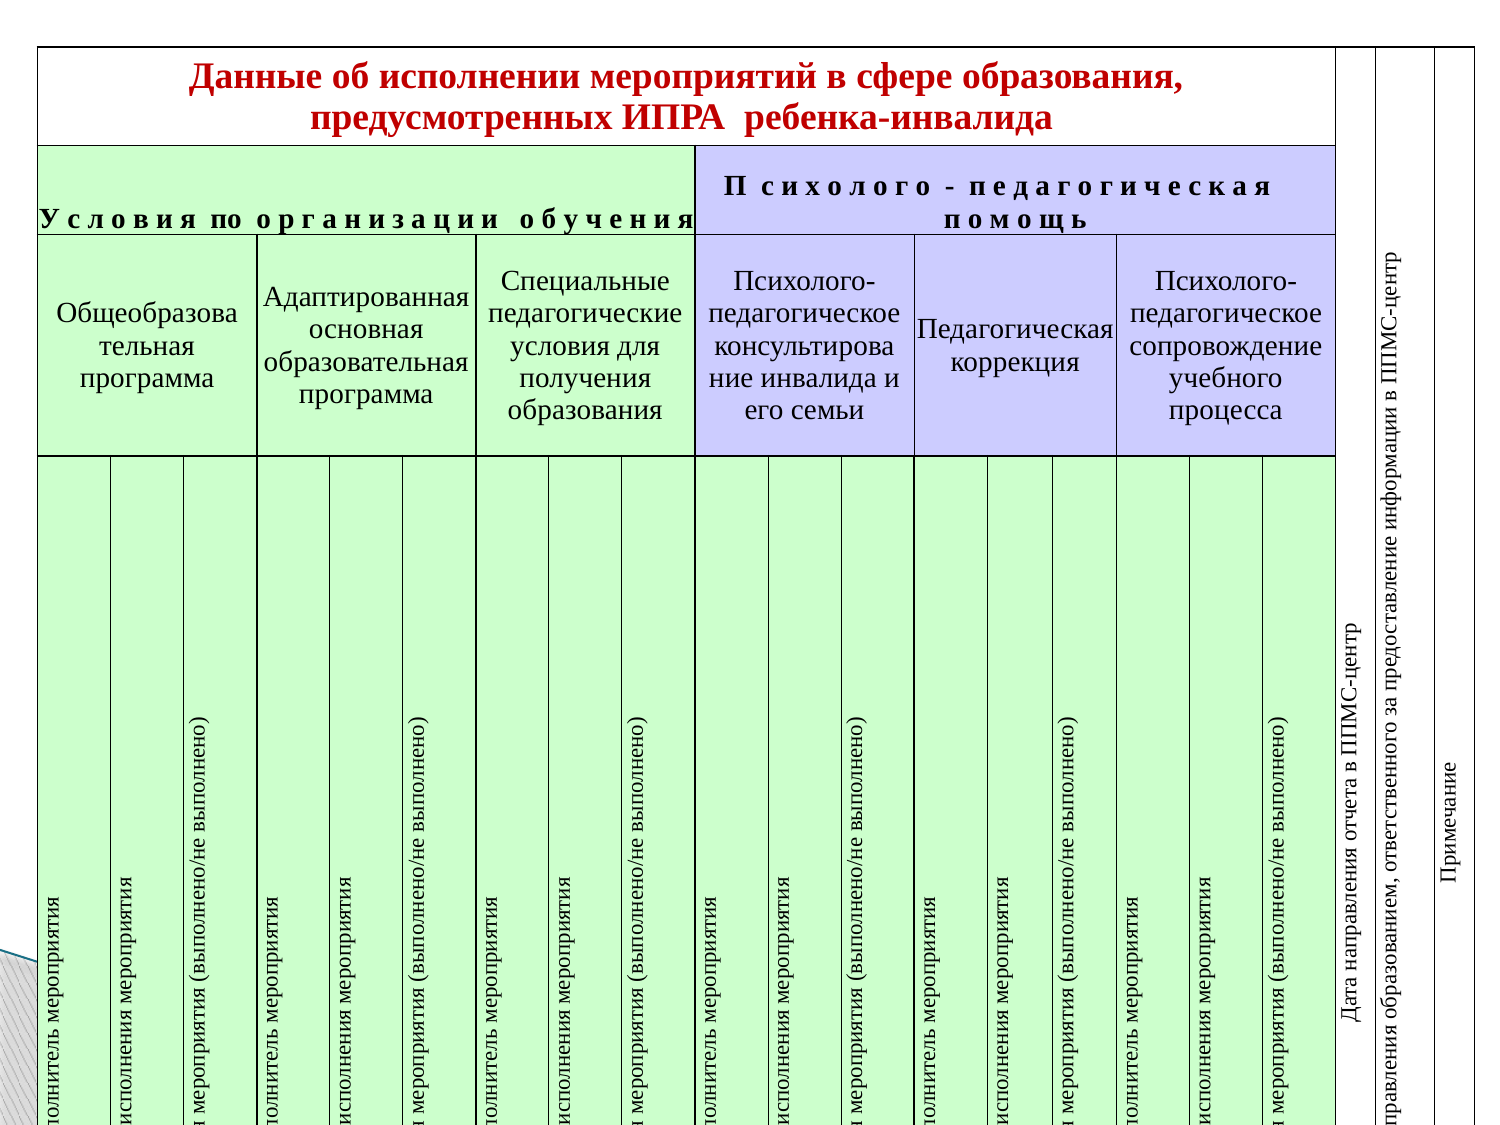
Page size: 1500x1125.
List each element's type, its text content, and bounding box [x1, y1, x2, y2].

table_cell Дата исполнения мероприятия [769, 457, 841, 1125]
table_cell Исполнитель мероприятия [696, 457, 768, 1125]
table_cell Исполнитель мероприятия [1117, 457, 1189, 1125]
table_cell Результат выполнения мероприятия (выполнено/не выполнено) [842, 457, 913, 1125]
table_cell Результат выполнения мероприятия (выполнено/не выполнено) [1053, 457, 1116, 1125]
table_cell Дата исполнения мероприятия [330, 457, 402, 1125]
table_header Дата направления отчета в ППМС-центр [1336, 48, 1375, 1125]
table_header Данные об исполнении мероприятий в сфере образования, предусмотренных ИПРА ребенка-инвалида [38, 48, 1335, 145]
table_cell Психолого-педагогическое сопровождение учебного процесса [1117, 235, 1335, 455]
table_cell Исполнитель мероприятия [915, 457, 987, 1125]
table_cell Дата исполнения мероприятия [111, 457, 183, 1125]
table_cell Общеобразова тельная программа [38, 235, 256, 455]
table_cell У с л о в и я по о р г а н и з а ц и и о б у ч е н и я [38, 146, 694, 234]
table_cell Специальные педагогические условия для получения образования [477, 235, 694, 455]
table_cell Результат выполнения мероприятия (выполнено/не выполнено) [1263, 457, 1335, 1125]
table_cell П с и х о л о г о - п е д а г о г и ч е с к а я п о м о щ ь [696, 146, 1335, 234]
table_cell Результат выполнения мероприятия (выполнено/не выполнено) [622, 457, 694, 1125]
table_cell Психолого-педагогическое консультирова ние инвалида и его семьи [696, 235, 914, 455]
table_cell Педагогическая коррекция [915, 235, 1116, 455]
table_cell Дата исполнения мероприятия [1190, 457, 1262, 1125]
table_cell Дата исполнения мероприятия [988, 457, 1052, 1125]
table_header Примечание [1435, 48, 1474, 1125]
table_cell Дата исполнения мероприятия [549, 457, 621, 1125]
table_cell Результат выполнения мероприятия (выполнено/не выполнено) [184, 457, 256, 1125]
table_header ФИО специалиста органа управления образованием, ответственного за предоставление информации в ППМС-центр [1376, 48, 1434, 1125]
table_cell Исполнитель мероприятия [477, 457, 548, 1125]
table_cell Результат выполнения мероприятия (выполнено/не выполнено) [403, 457, 475, 1125]
table_cell Исполнитель мероприятия [258, 457, 329, 1125]
table_cell Адаптированная основная образовательная программа [258, 235, 475, 455]
table_cell Исполнитель мероприятия [38, 457, 110, 1125]
